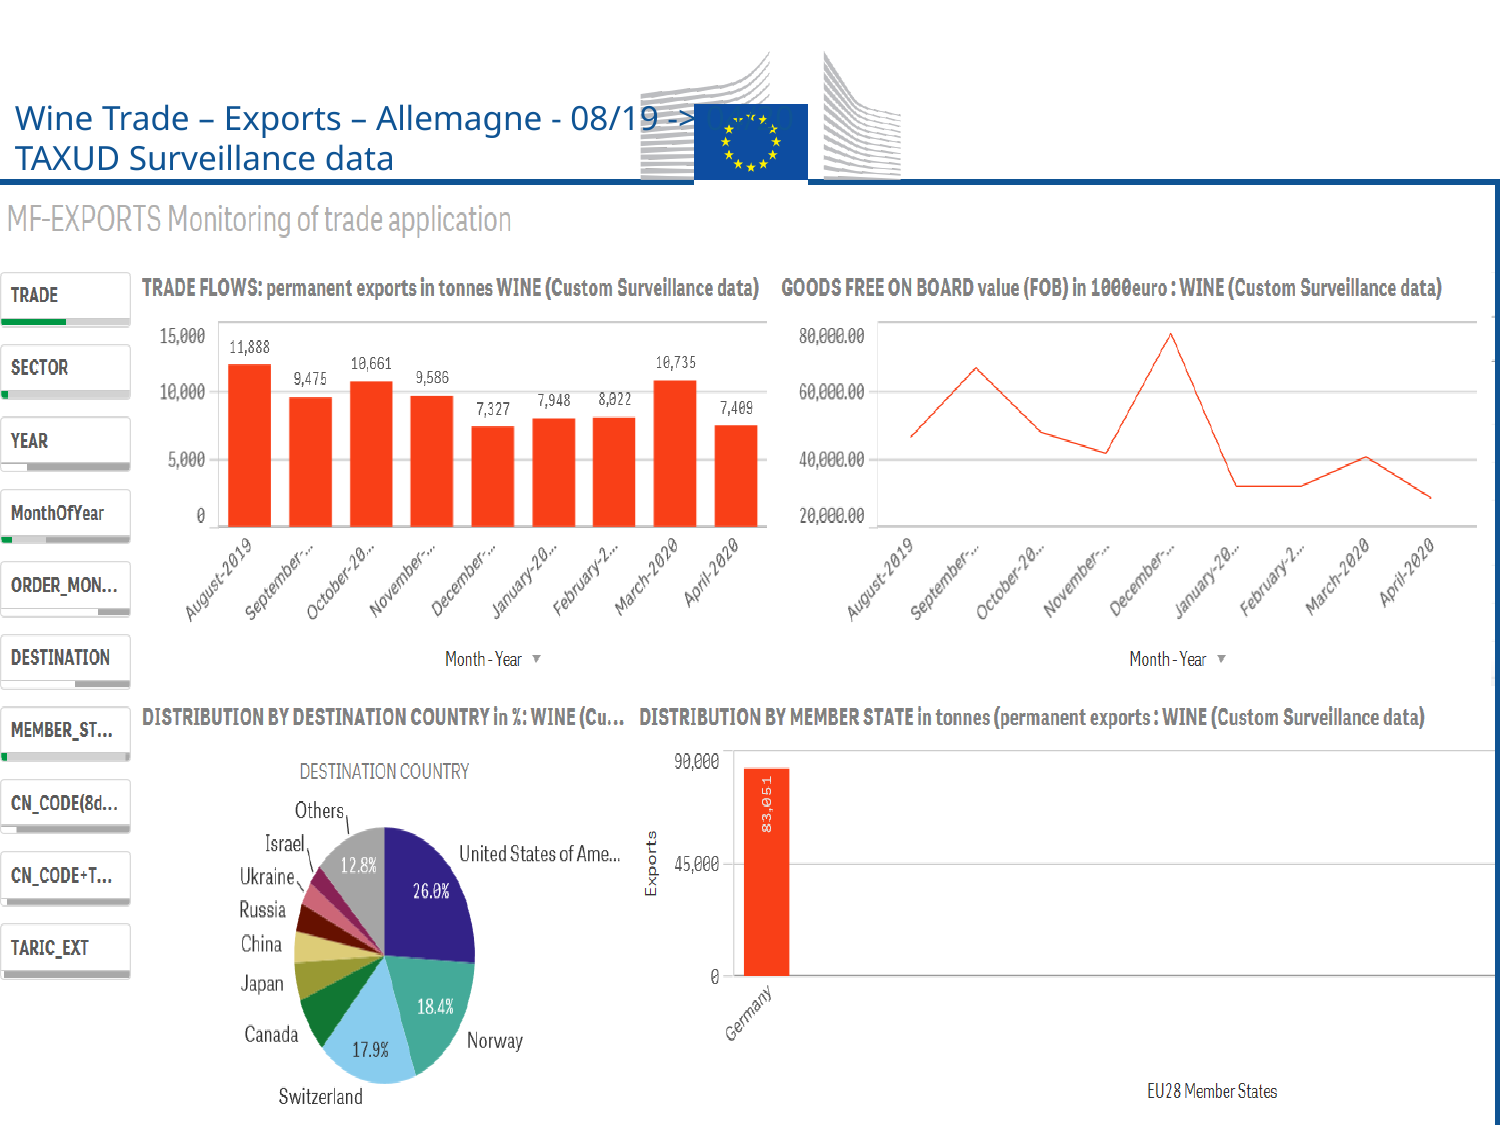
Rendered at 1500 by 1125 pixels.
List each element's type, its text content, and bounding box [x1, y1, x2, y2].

text_box Wine Trade – Exports – Allemagne - 08/19 -> 04/20 TAXUD Surveillance data [0, 89, 1010, 185]
picture [0, 185, 1495, 1125]
